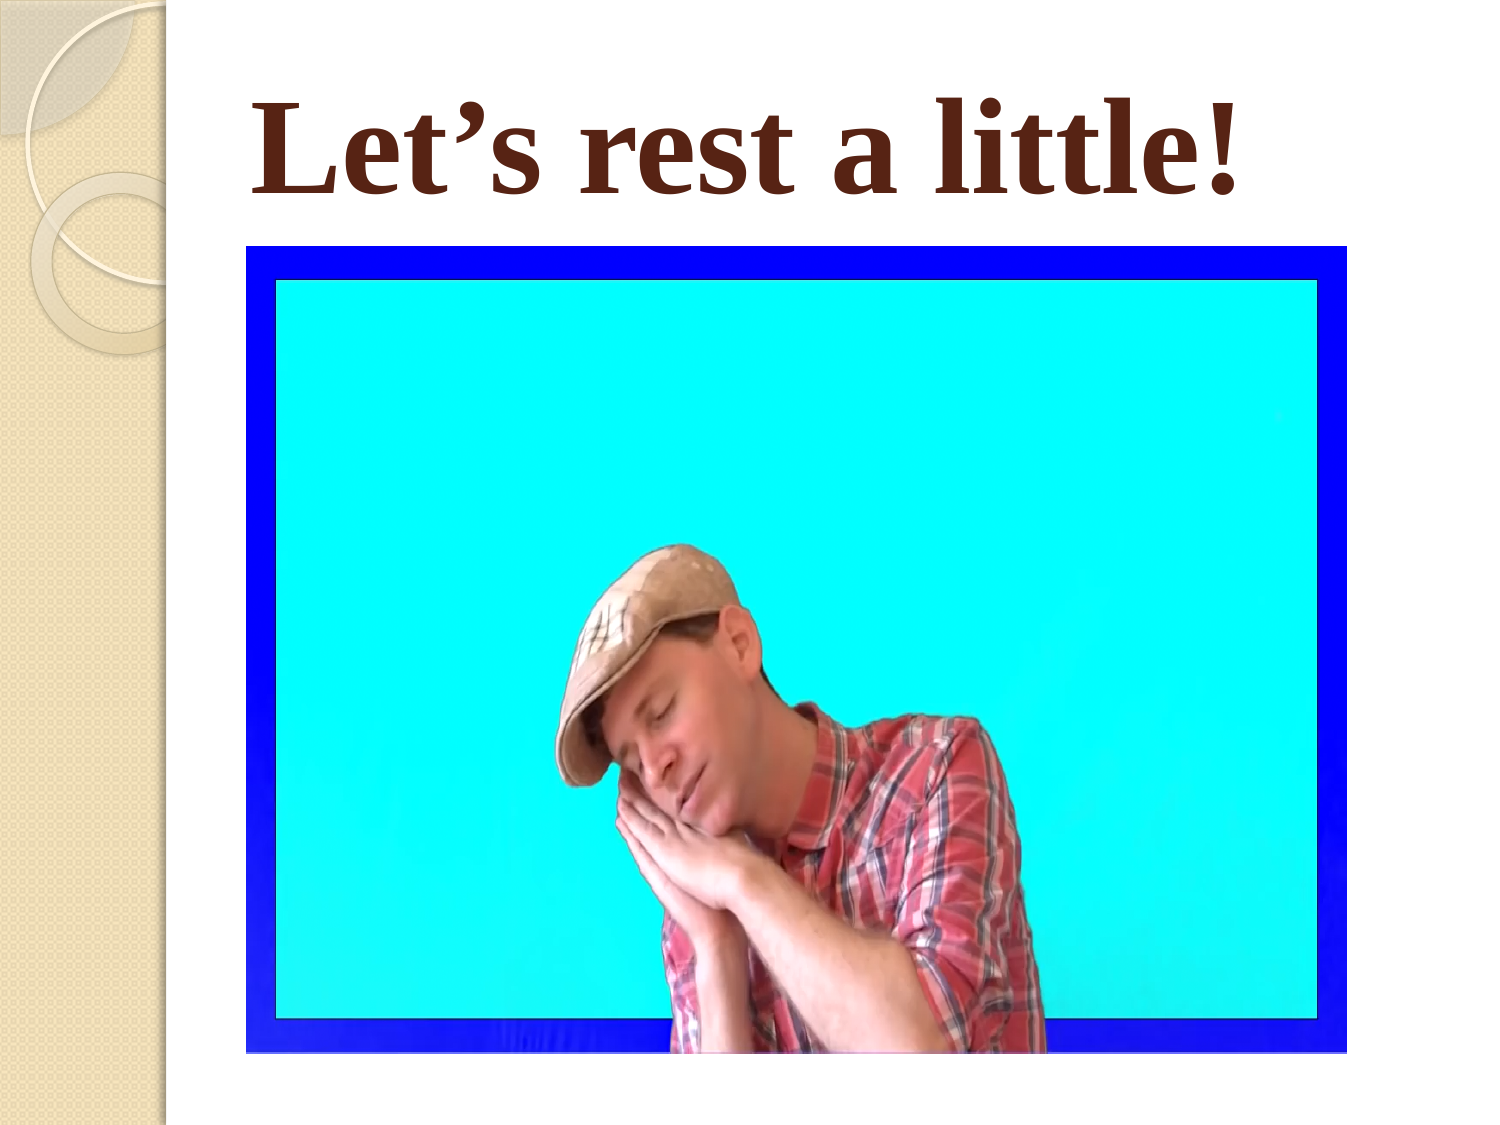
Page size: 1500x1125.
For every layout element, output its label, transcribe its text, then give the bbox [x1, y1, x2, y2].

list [245, 245, 1348, 1055]
title Let’s rest a little! [235, 45, 1466, 233]
